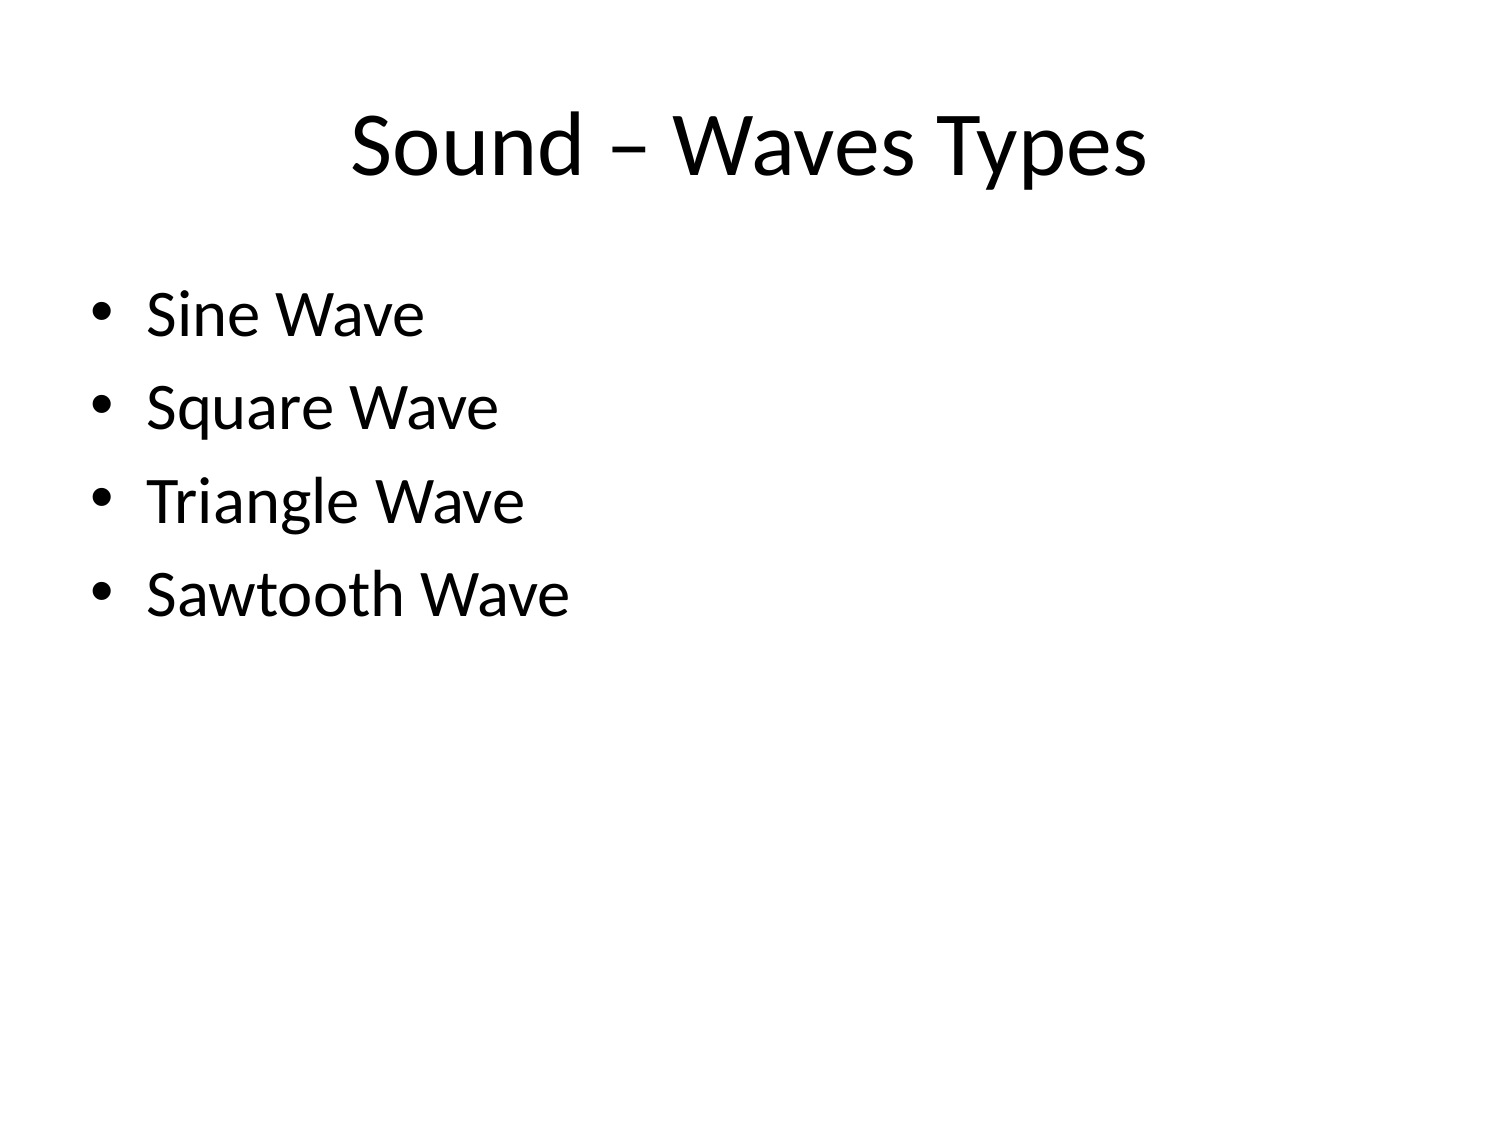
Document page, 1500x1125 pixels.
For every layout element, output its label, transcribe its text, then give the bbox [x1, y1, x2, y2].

list Sine Wave Square Wave Triangle Wave Sawtooth Wave [75, 262, 1425, 1005]
title Sound – Waves Types [75, 45, 1425, 233]
